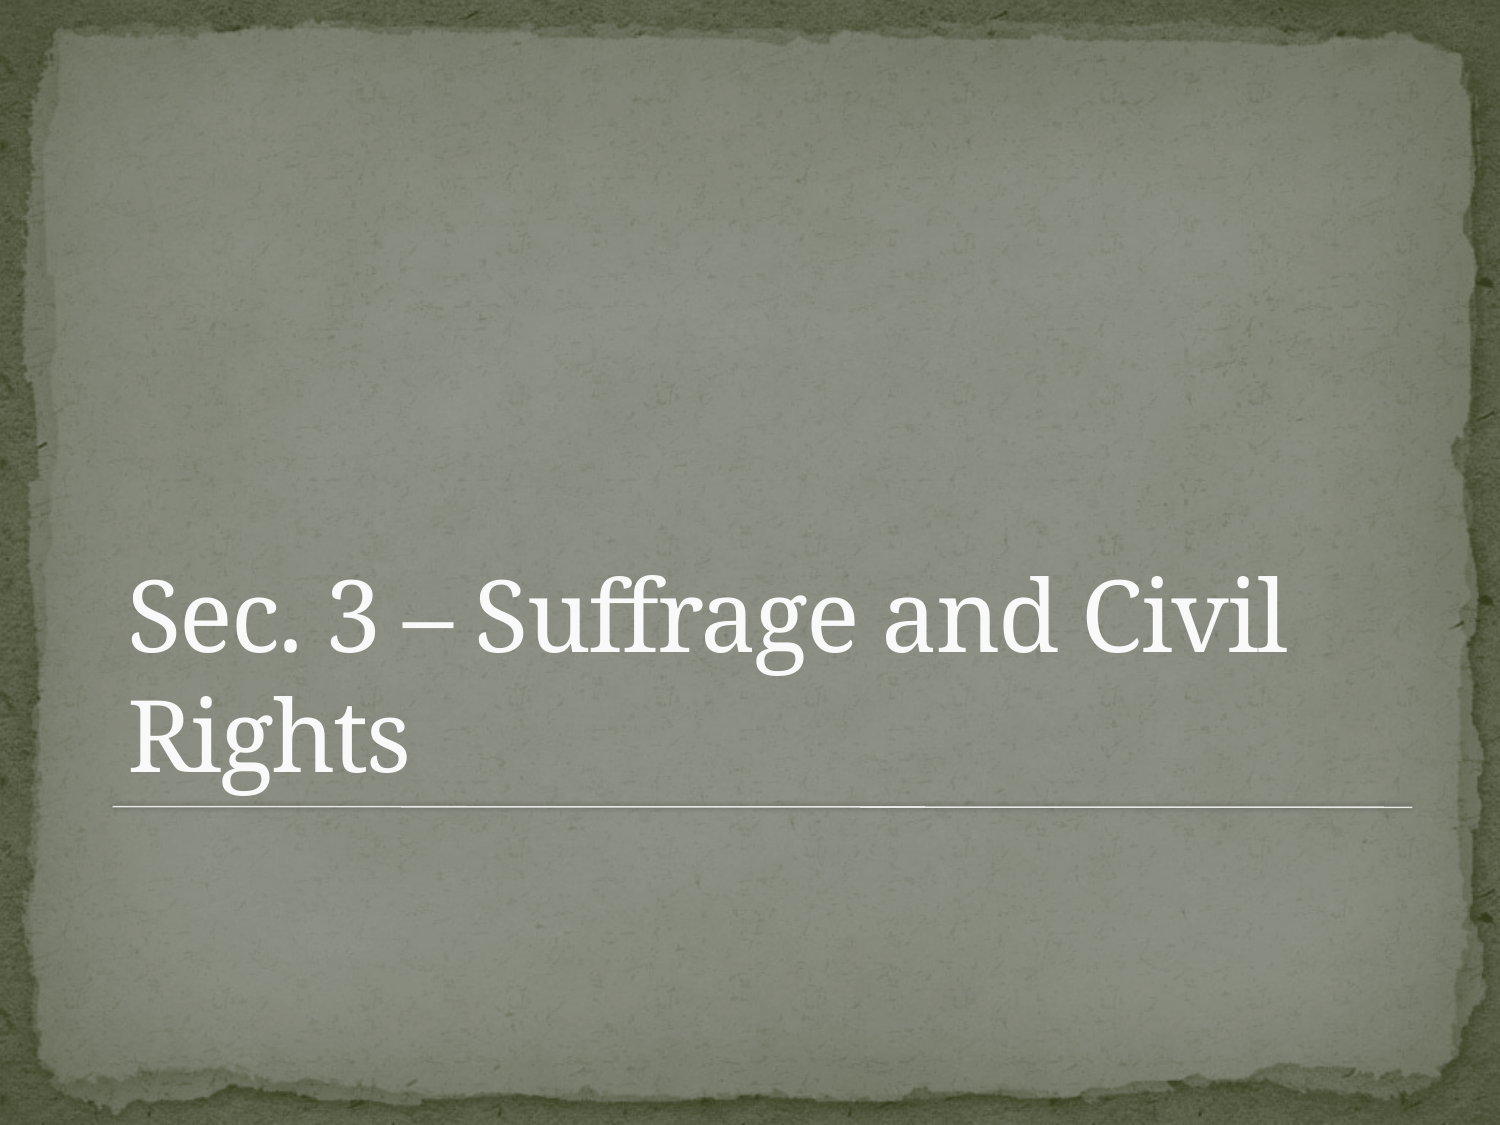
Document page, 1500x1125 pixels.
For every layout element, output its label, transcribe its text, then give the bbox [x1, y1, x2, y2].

title Sec. 3 – Suffrage and Civil Rights [112, 574, 1413, 800]
